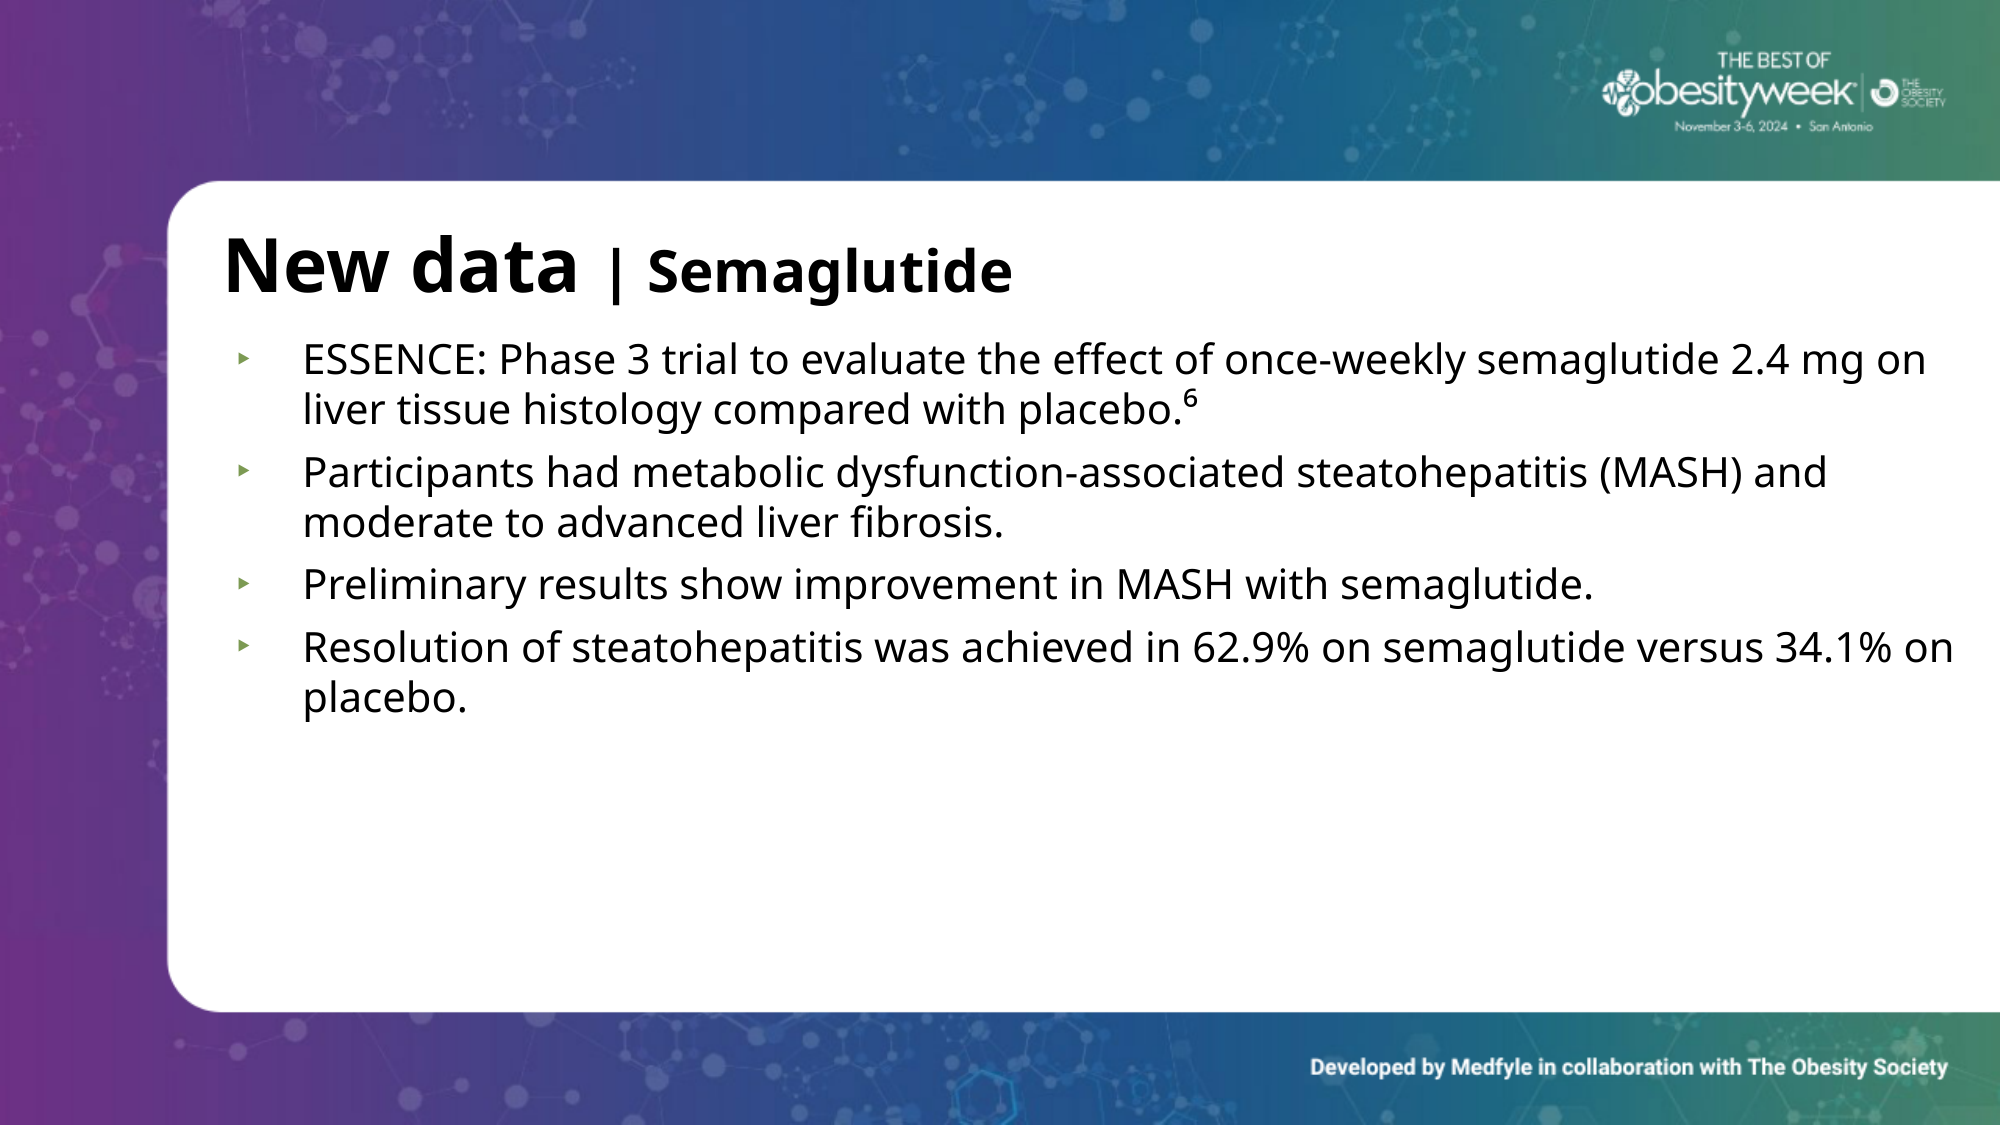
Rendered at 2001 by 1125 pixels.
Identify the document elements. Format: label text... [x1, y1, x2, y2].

title New data | Semaglutide [207, 211, 1918, 326]
list ESSENCE: Phase 3 trial to evaluate the effect of once-weekly semaglutide 2.4 mg on liver tissue histology compared with placebo.⁶ Participants had metabolic dysfunction-associated steatohepatitis (MASH) and moderate to advanced liver fibrosis. Preliminary results show improvement in MASH with semaglutide. Resolution of steatohepatitis was achieved in 62.9% on semaglutide versus 34.1% on placebo. [212, 325, 1975, 970]
picture [0, 0, 2000, 1125]
